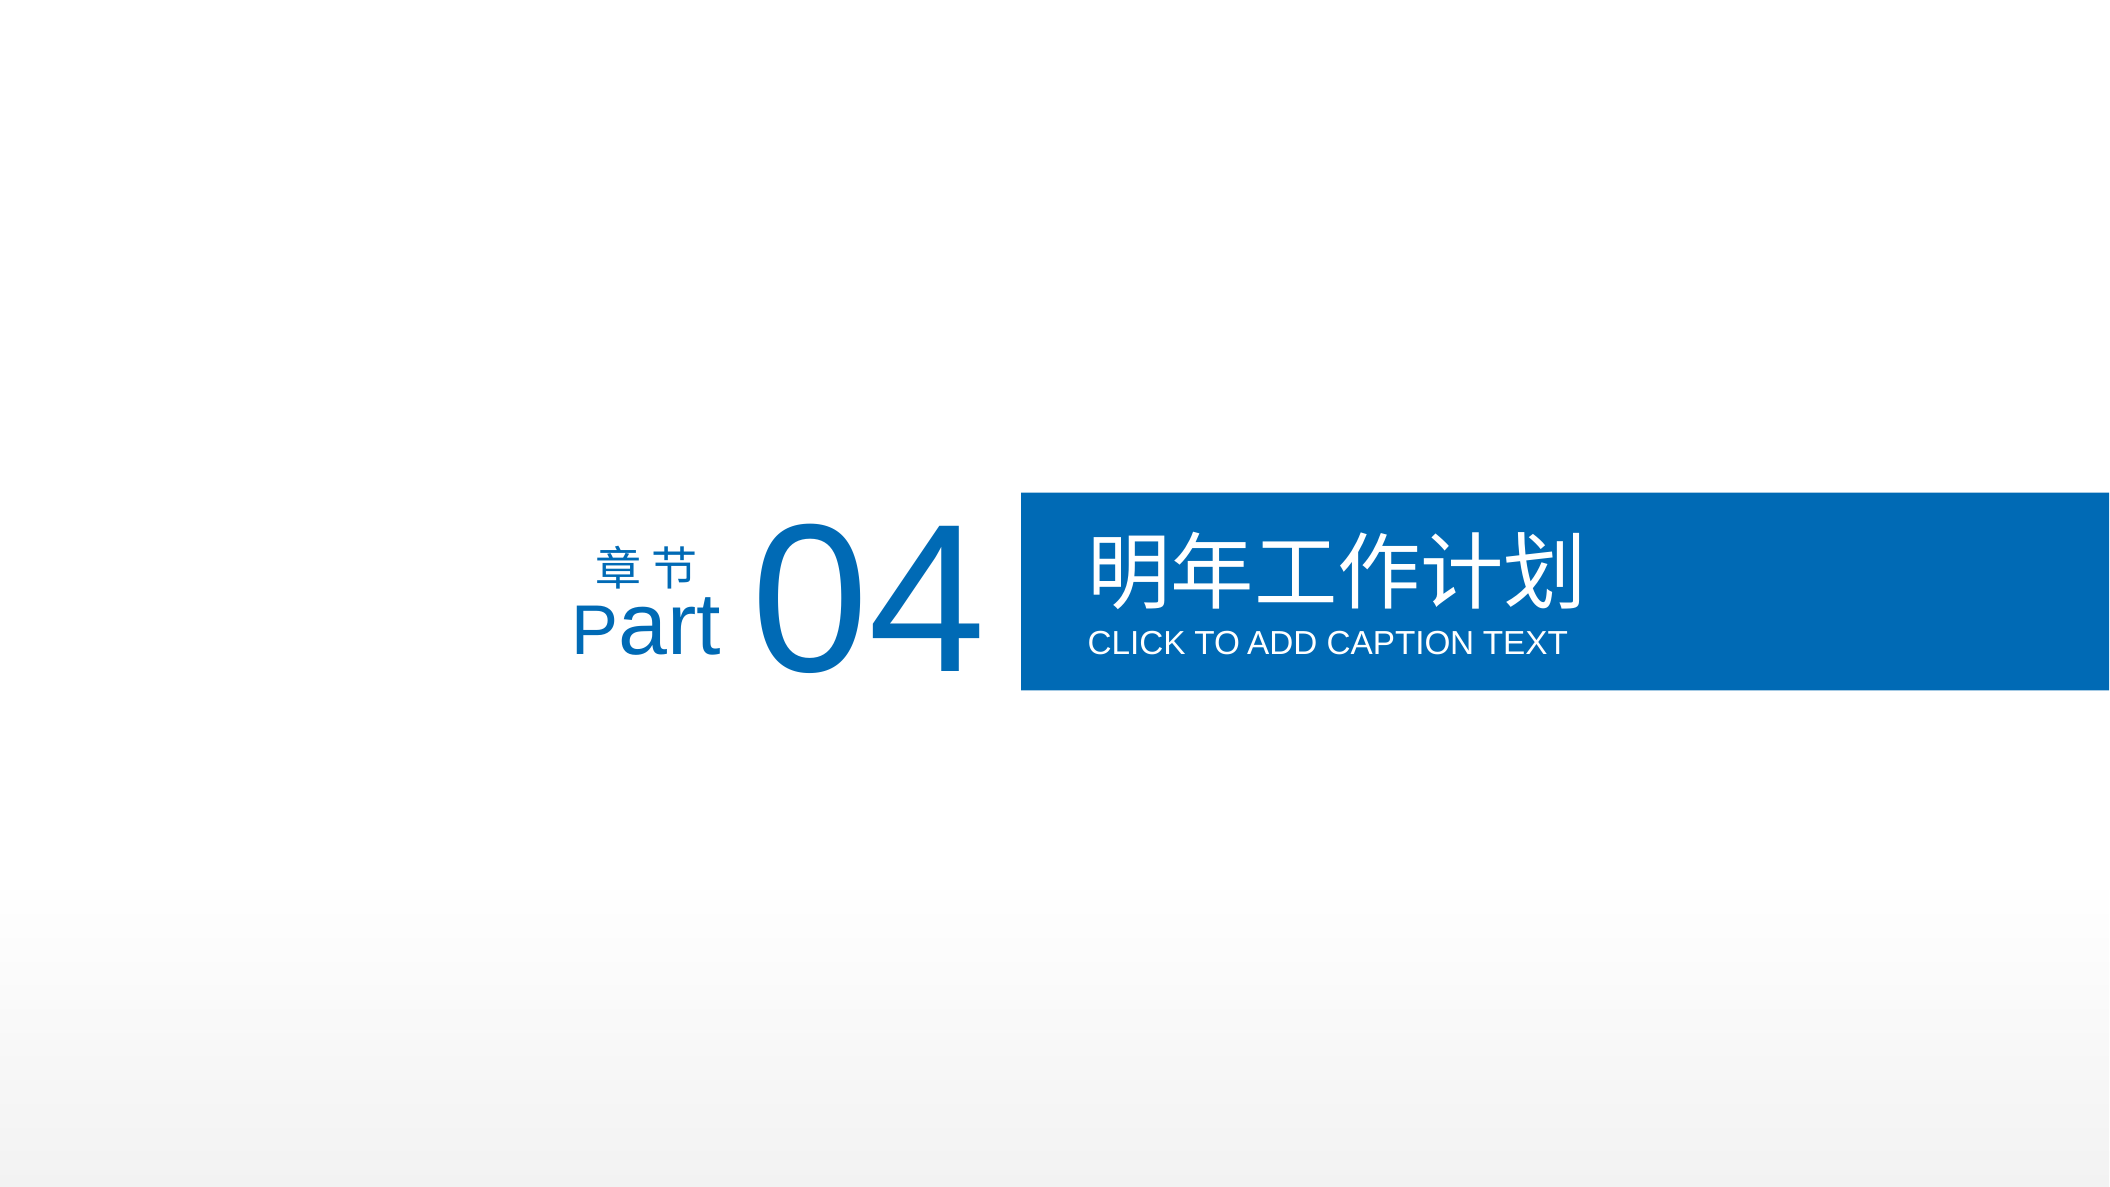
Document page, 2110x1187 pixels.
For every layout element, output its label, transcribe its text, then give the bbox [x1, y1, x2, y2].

text_box [1021, 492, 2110, 691]
text_box CLICK TO ADD CAPTION TEXT [1087, 625, 1787, 662]
text_box 明年工作计划 [1087, 530, 1787, 621]
text_box 章 节 [595, 539, 698, 595]
text_box 04 [751, 460, 986, 714]
text_box Part [571, 566, 722, 673]
